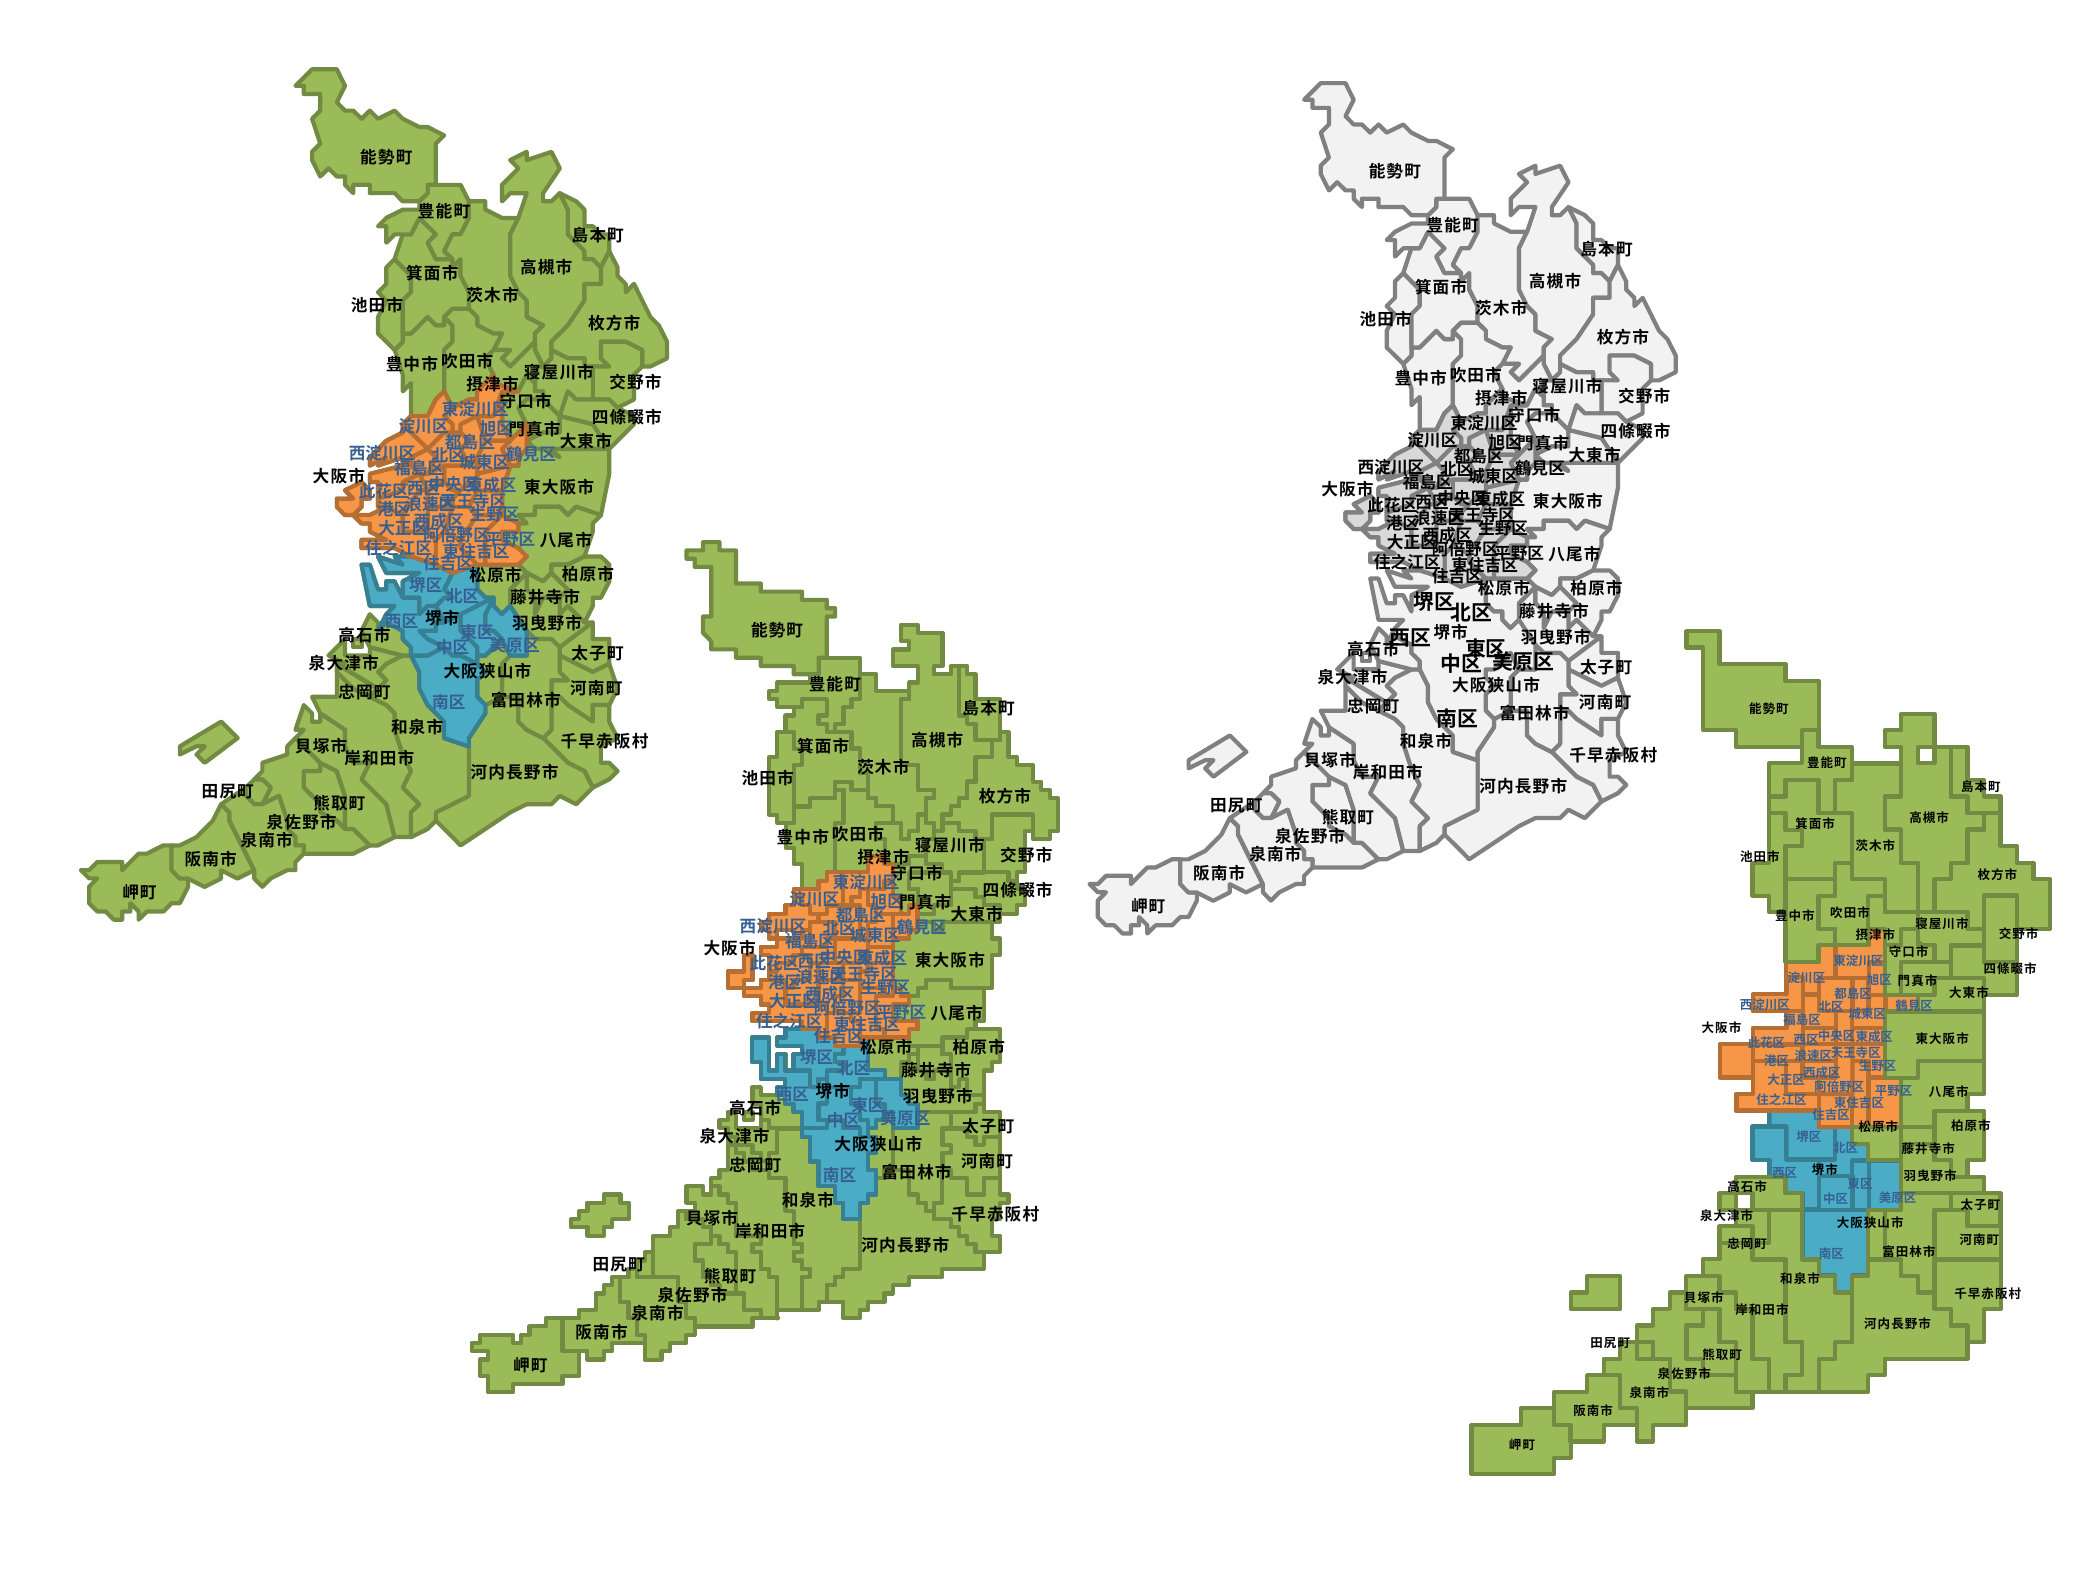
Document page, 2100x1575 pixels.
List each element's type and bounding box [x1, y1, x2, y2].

text_box [682, 541, 1059, 611]
text_box [106, 139, 679, 911]
text_box [80, 69, 668, 920]
text_box [1471, 630, 2061, 1475]
text_box [1114, 153, 1687, 925]
text_box [1089, 82, 1677, 934]
text_box [333, 390, 572, 581]
text_box [471, 918, 501, 1393]
text_box [497, 612, 1070, 1384]
text_box [369, 588, 556, 721]
